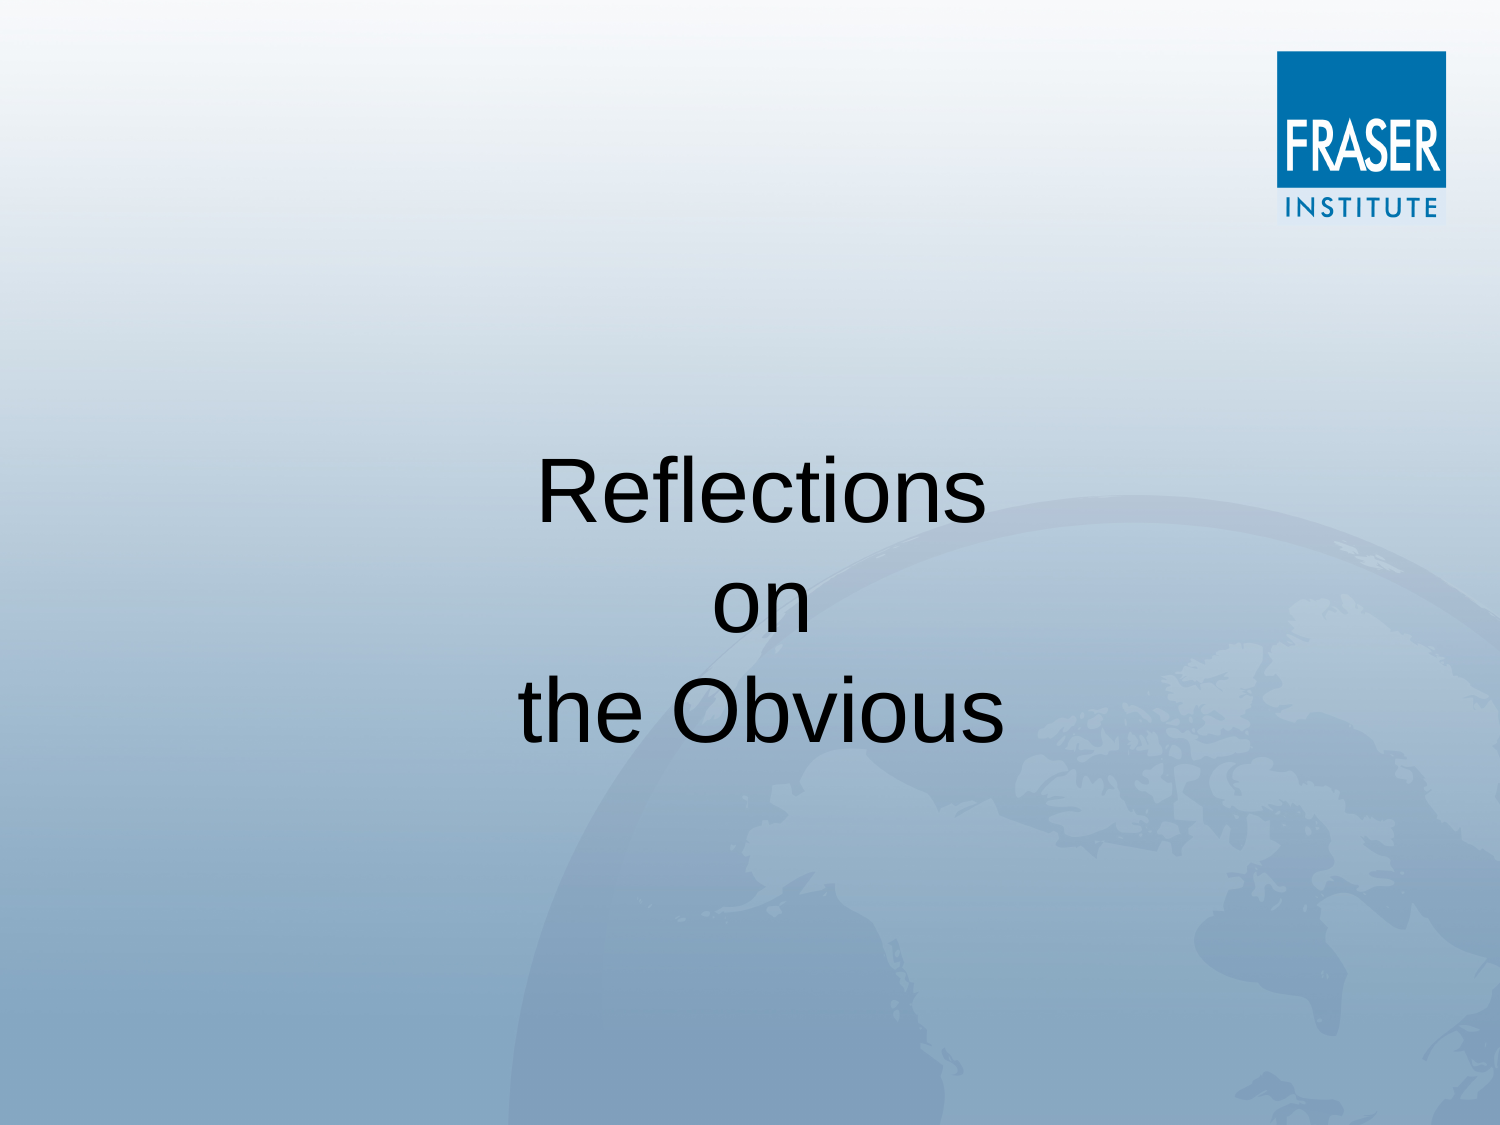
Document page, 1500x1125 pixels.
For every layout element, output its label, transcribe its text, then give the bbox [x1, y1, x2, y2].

picture [0, 0, 1500, 1125]
title Reflections on the Obvious [125, 474, 1400, 717]
